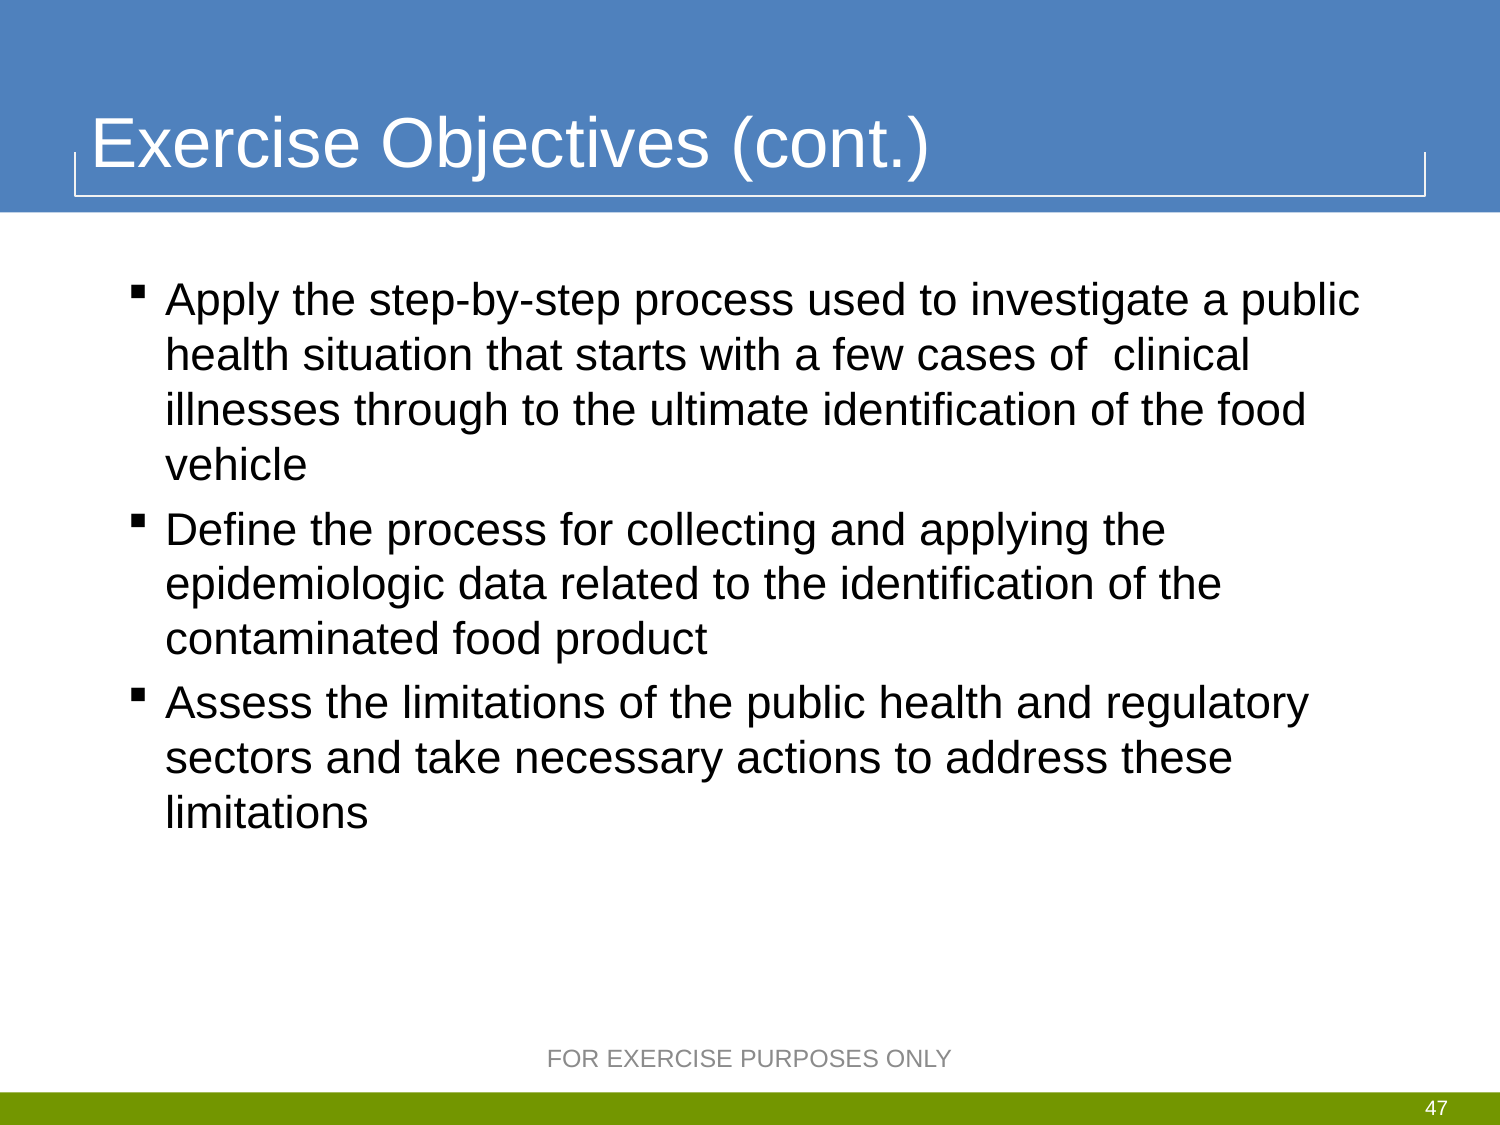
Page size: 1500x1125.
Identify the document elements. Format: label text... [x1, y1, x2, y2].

title Exercise Objectives (cont.) [74, 44, 1426, 233]
footer FOR EXERCISE PURPOSES ONLY [512, 1042, 988, 1103]
list Apply the step-by-step process used to investigate a public health situation that starts with a few cases of clinical illnesses through to the ultimate identification of the food vehicle Define the process for collecting and applying the epidemiologic data related to the identification of the contaminated food product Assess the limitations of the public health and regulatory sectors and take necessary actions to address these limitations [74, 262, 1426, 1006]
